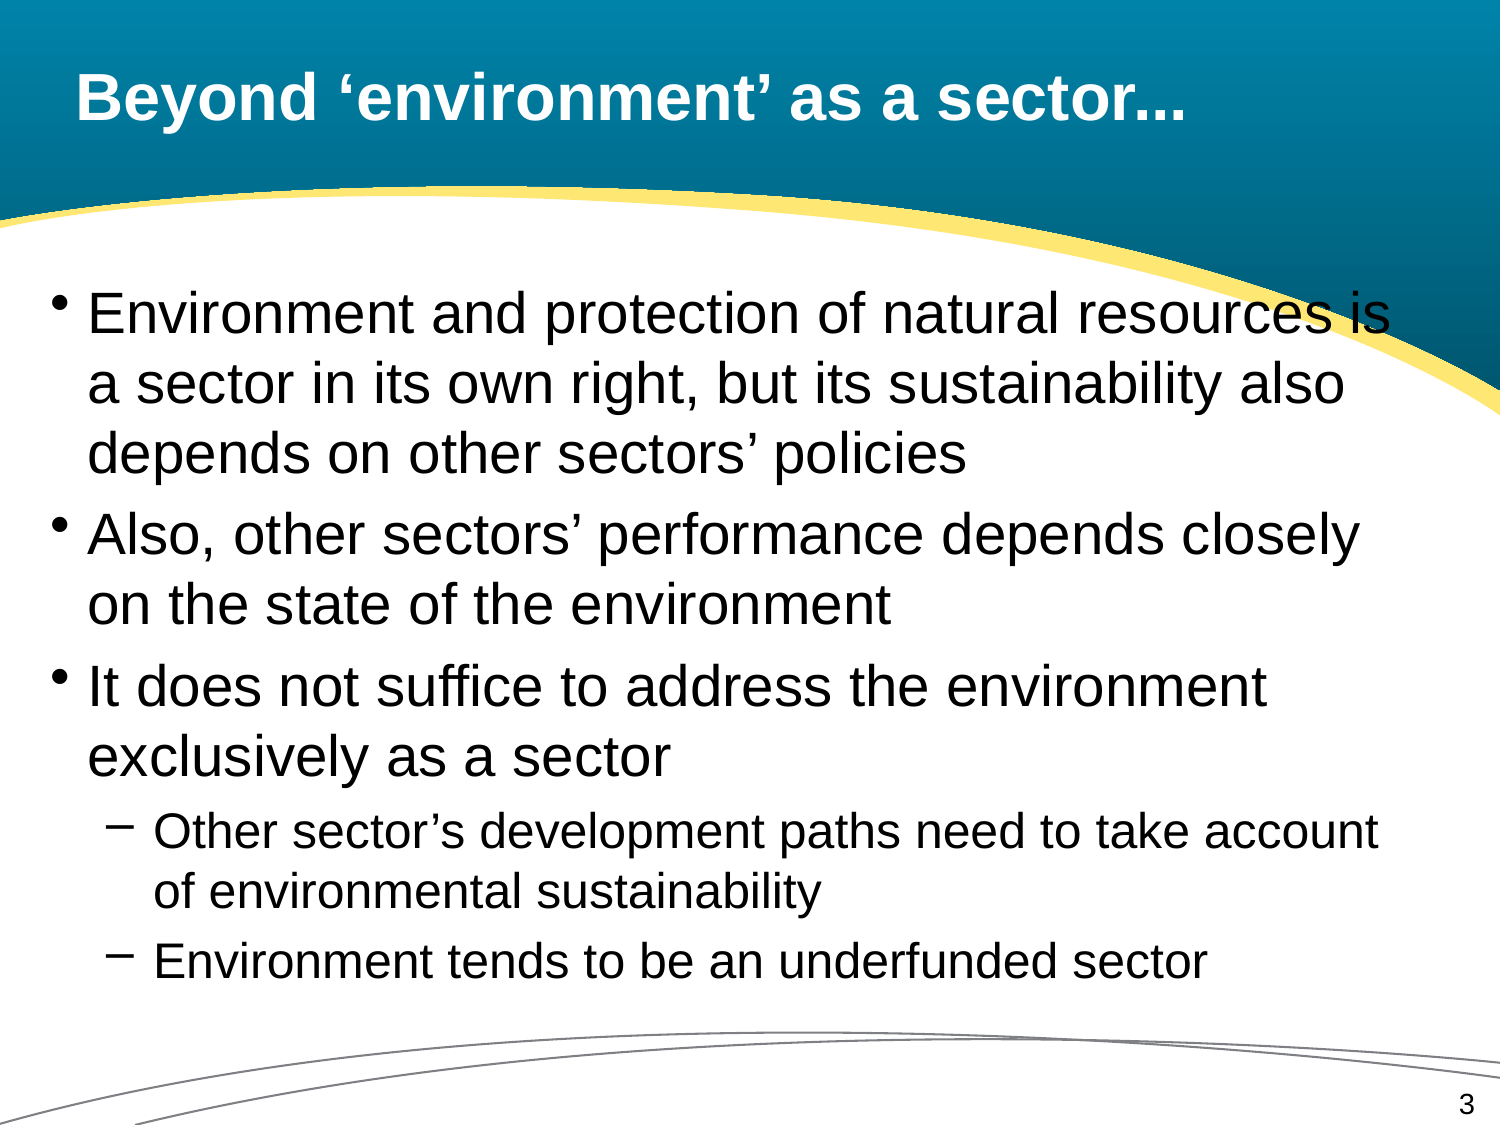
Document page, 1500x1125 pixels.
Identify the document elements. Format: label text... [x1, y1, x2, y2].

list Environment and protection of natural resources is a sector in its own right, but its sustainability also depends on other sectors’ policies Also, other sectors’ performance depends closely on the state of the environment It does not suffice to address the environment exclusively as a sector Other sector’s development paths need to take account of environmental sustainability Environment tends to be an underfunded sector [49, 274, 1426, 1063]
title Beyond ‘environment’ as a sector... [74, 0, 1476, 188]
slide_number 3 [1124, 1084, 1476, 1113]
